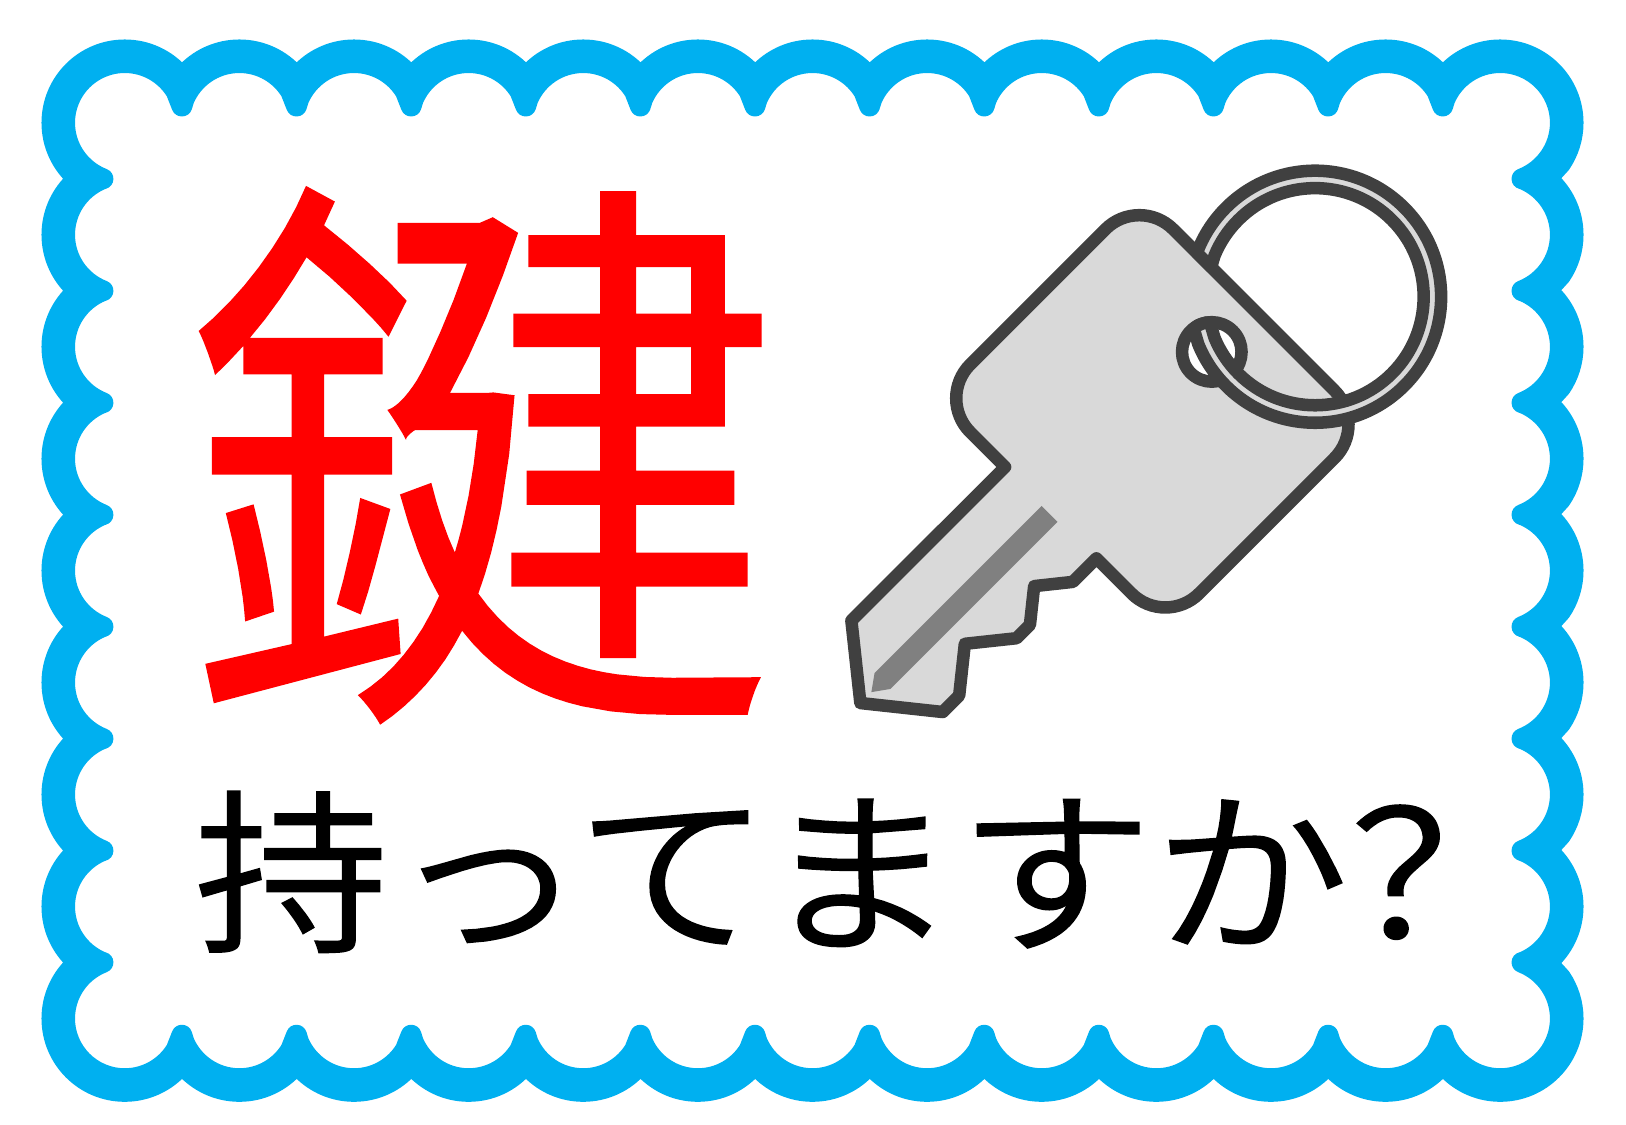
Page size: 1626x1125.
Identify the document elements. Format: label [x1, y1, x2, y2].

text_box [778, 170, 1442, 669]
text_box [49, 47, 1576, 1094]
